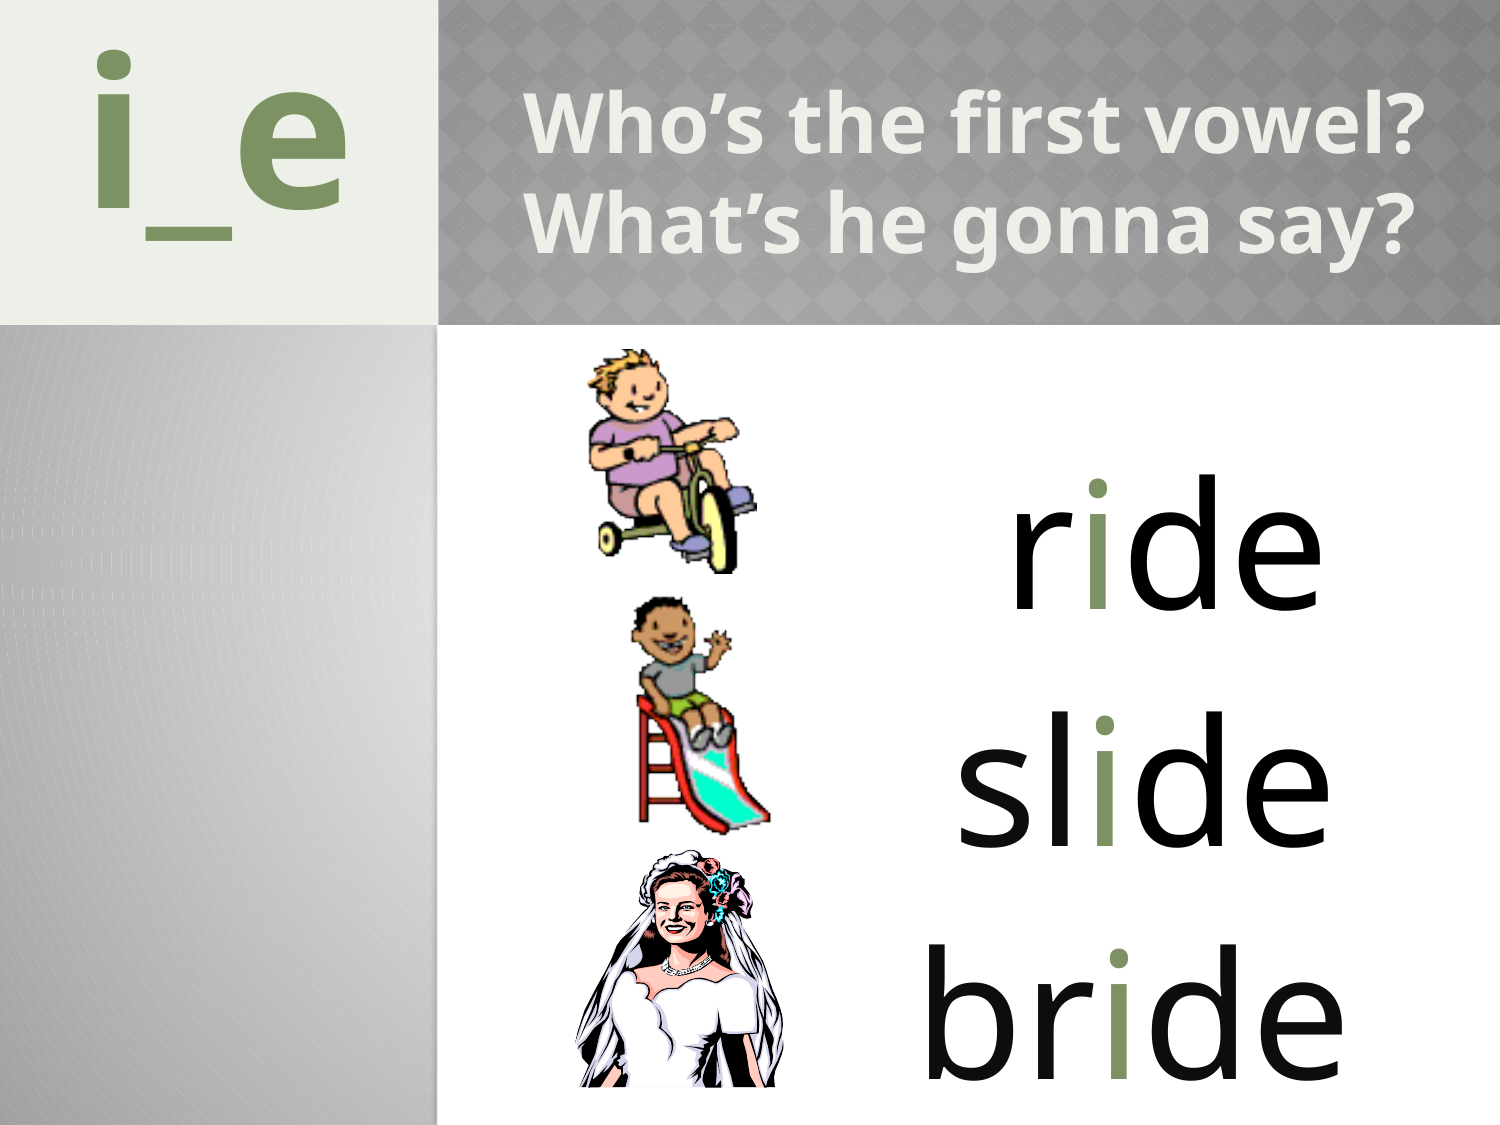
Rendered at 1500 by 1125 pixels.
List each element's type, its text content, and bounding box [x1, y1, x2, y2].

text_box [434, 322, 1500, 1125]
picture [586, 349, 758, 574]
picture [624, 587, 782, 845]
text_box slide [937, 662, 1500, 890]
picture [574, 849, 784, 1088]
text_box ride [987, 424, 1438, 653]
subtitle i_e [0, 0, 438, 325]
text_box bride [900, 895, 1500, 1123]
text_box Who’s the first vowel? What’s he gonna say? [508, 62, 1443, 278]
